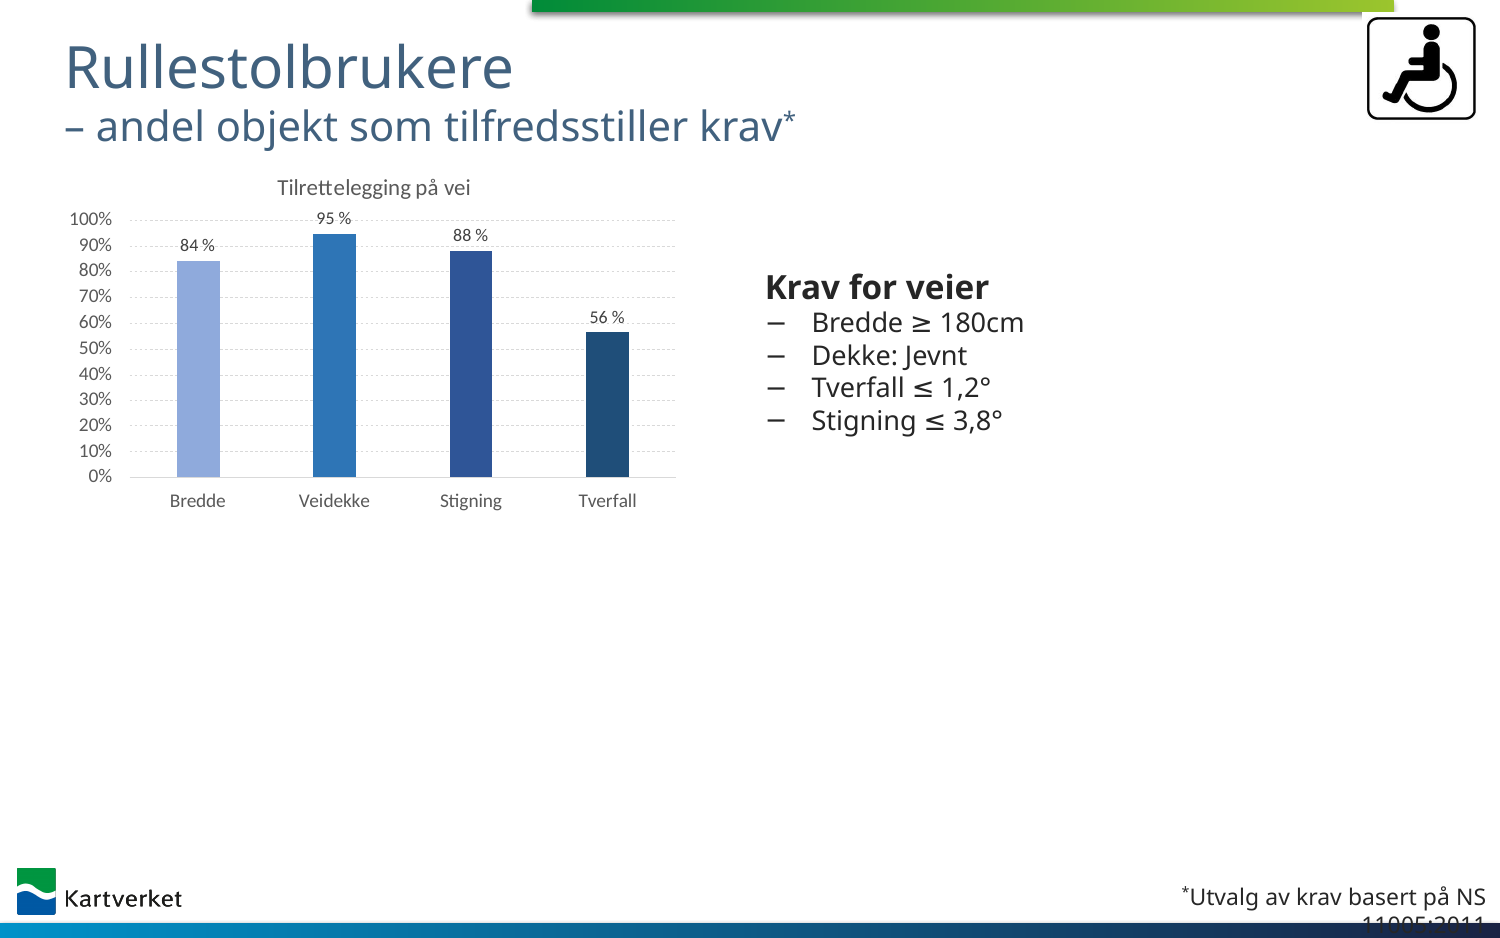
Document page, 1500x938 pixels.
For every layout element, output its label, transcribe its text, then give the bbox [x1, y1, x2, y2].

text_box Krav for veier Bredde ≥ 180cm Dekke: Jevnt Tverfall ≤ 1,2° Stigning ≤ 3,8° [750, 258, 1234, 444]
text_box *Utvalg av krav basert på NS 11005:2011 [1068, 873, 1500, 938]
text_box Rullestolbrukere – andel objekt som tilfredsstiller krav* [49, 25, 1431, 158]
picture [1362, 12, 1481, 126]
picture [62, 166, 687, 519]
